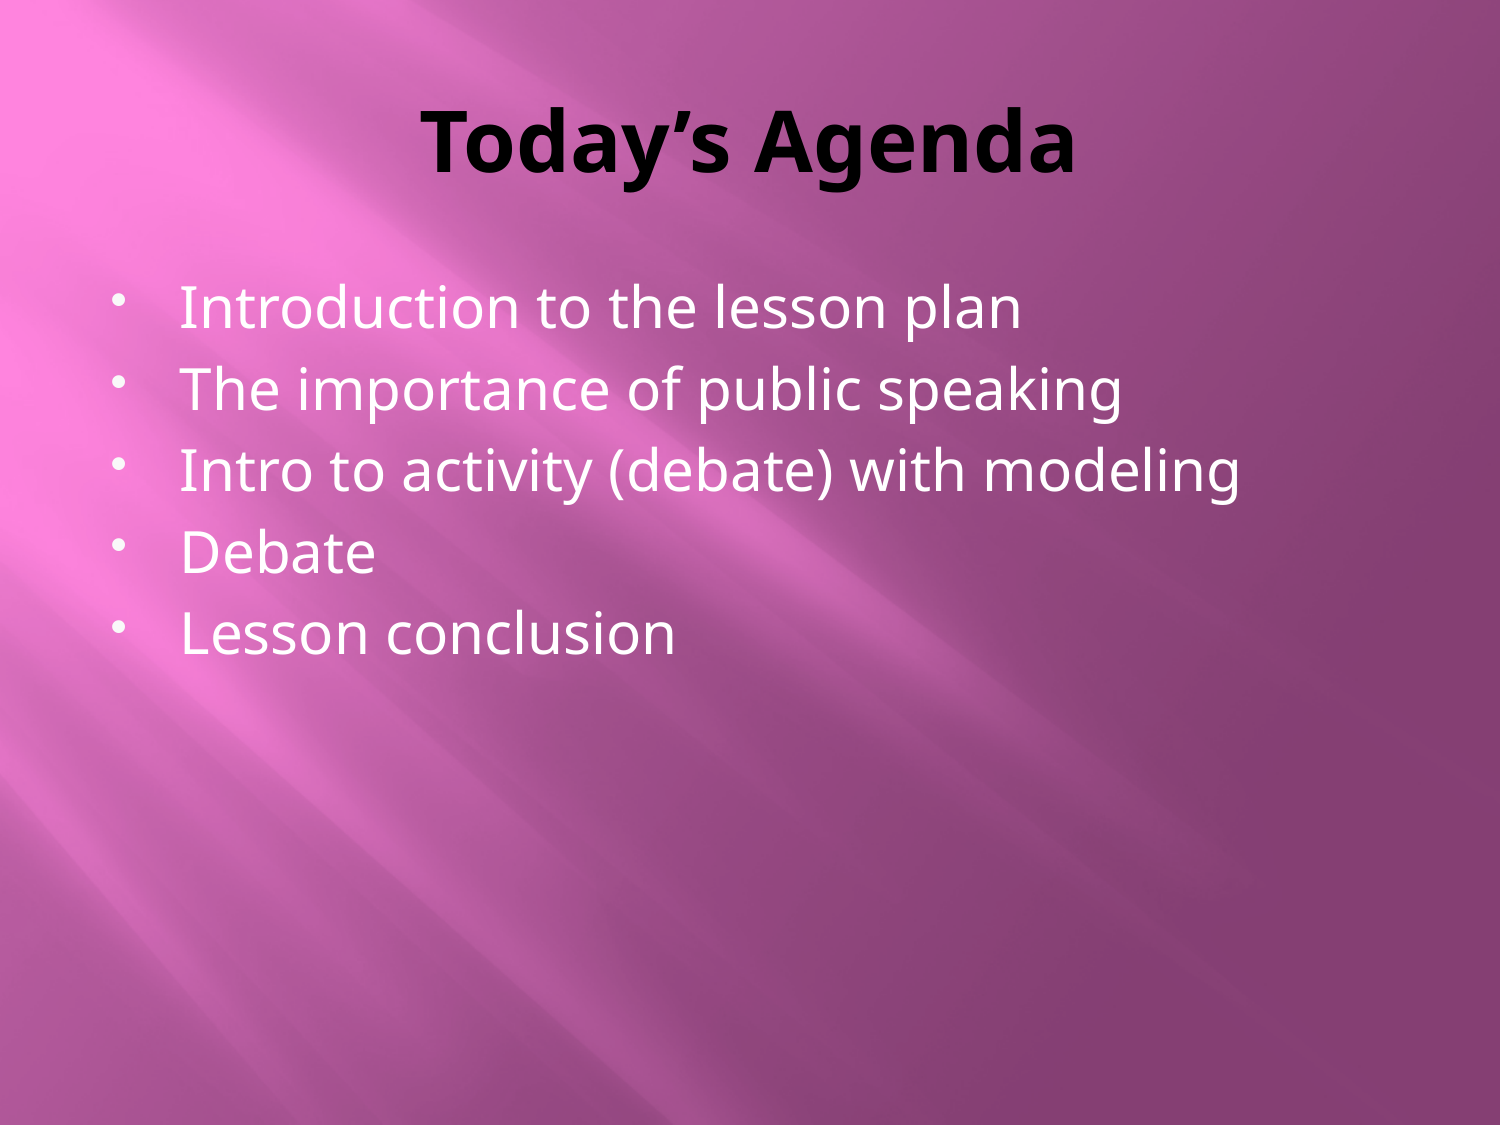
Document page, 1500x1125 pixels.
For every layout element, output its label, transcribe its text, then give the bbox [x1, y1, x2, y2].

list Introduction to the lesson plan The importance of public speaking Intro to activity (debate) with modeling Debate Lesson conclusion [75, 262, 1425, 1035]
title Today’s Agenda [75, 45, 1425, 233]
